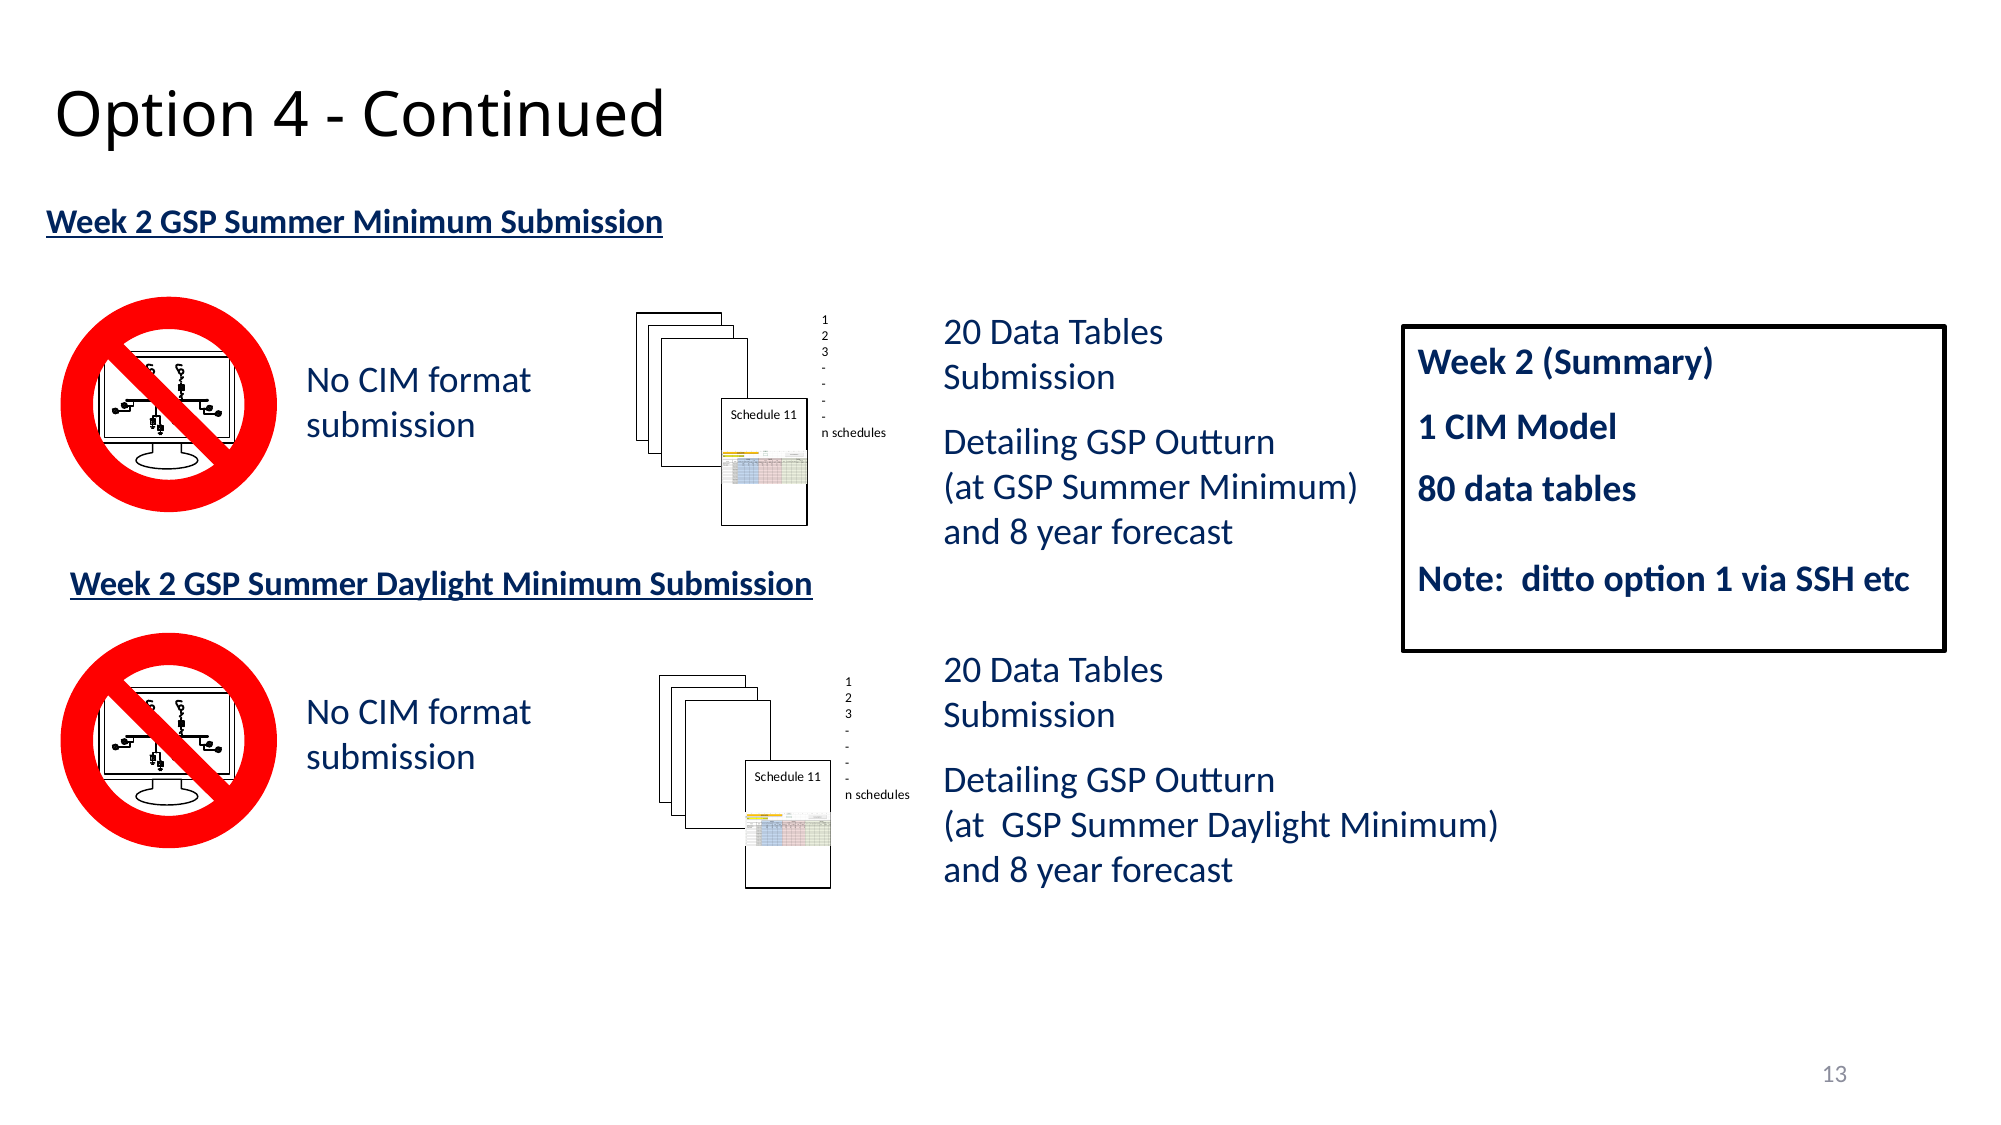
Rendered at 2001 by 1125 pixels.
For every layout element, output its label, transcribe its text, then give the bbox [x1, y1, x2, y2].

picture [58, 294, 278, 513]
title Option 4 - Continued [39, 7, 1765, 226]
text_box Week 2 GSP Summer Daylight Minimum Submission [54, 546, 903, 618]
picture [633, 310, 903, 528]
picture [58, 630, 278, 850]
text_box No CIM format submission [291, 672, 560, 823]
text_box Week 2 GSP Summer Minimum Submission [31, 184, 741, 256]
slide_number 13 [1412, 1042, 1863, 1103]
text_box No CIM format submission [291, 340, 560, 491]
text_box Week 2 (Summary) 1 CIM Model 80 data tables Note: ditto option 1 via SSH etc [1402, 326, 1945, 651]
picture [657, 672, 926, 890]
text_box 20 Data Tables Submission Detailing GSP Outturn (at GSP Summer Daylight Minimum) and 8 year forecast [928, 630, 1391, 883]
text_box 20 Data Tables Submission Detailing GSP Outturn (at GSP Summer Minimum) and 8 year forecast [928, 292, 1282, 545]
